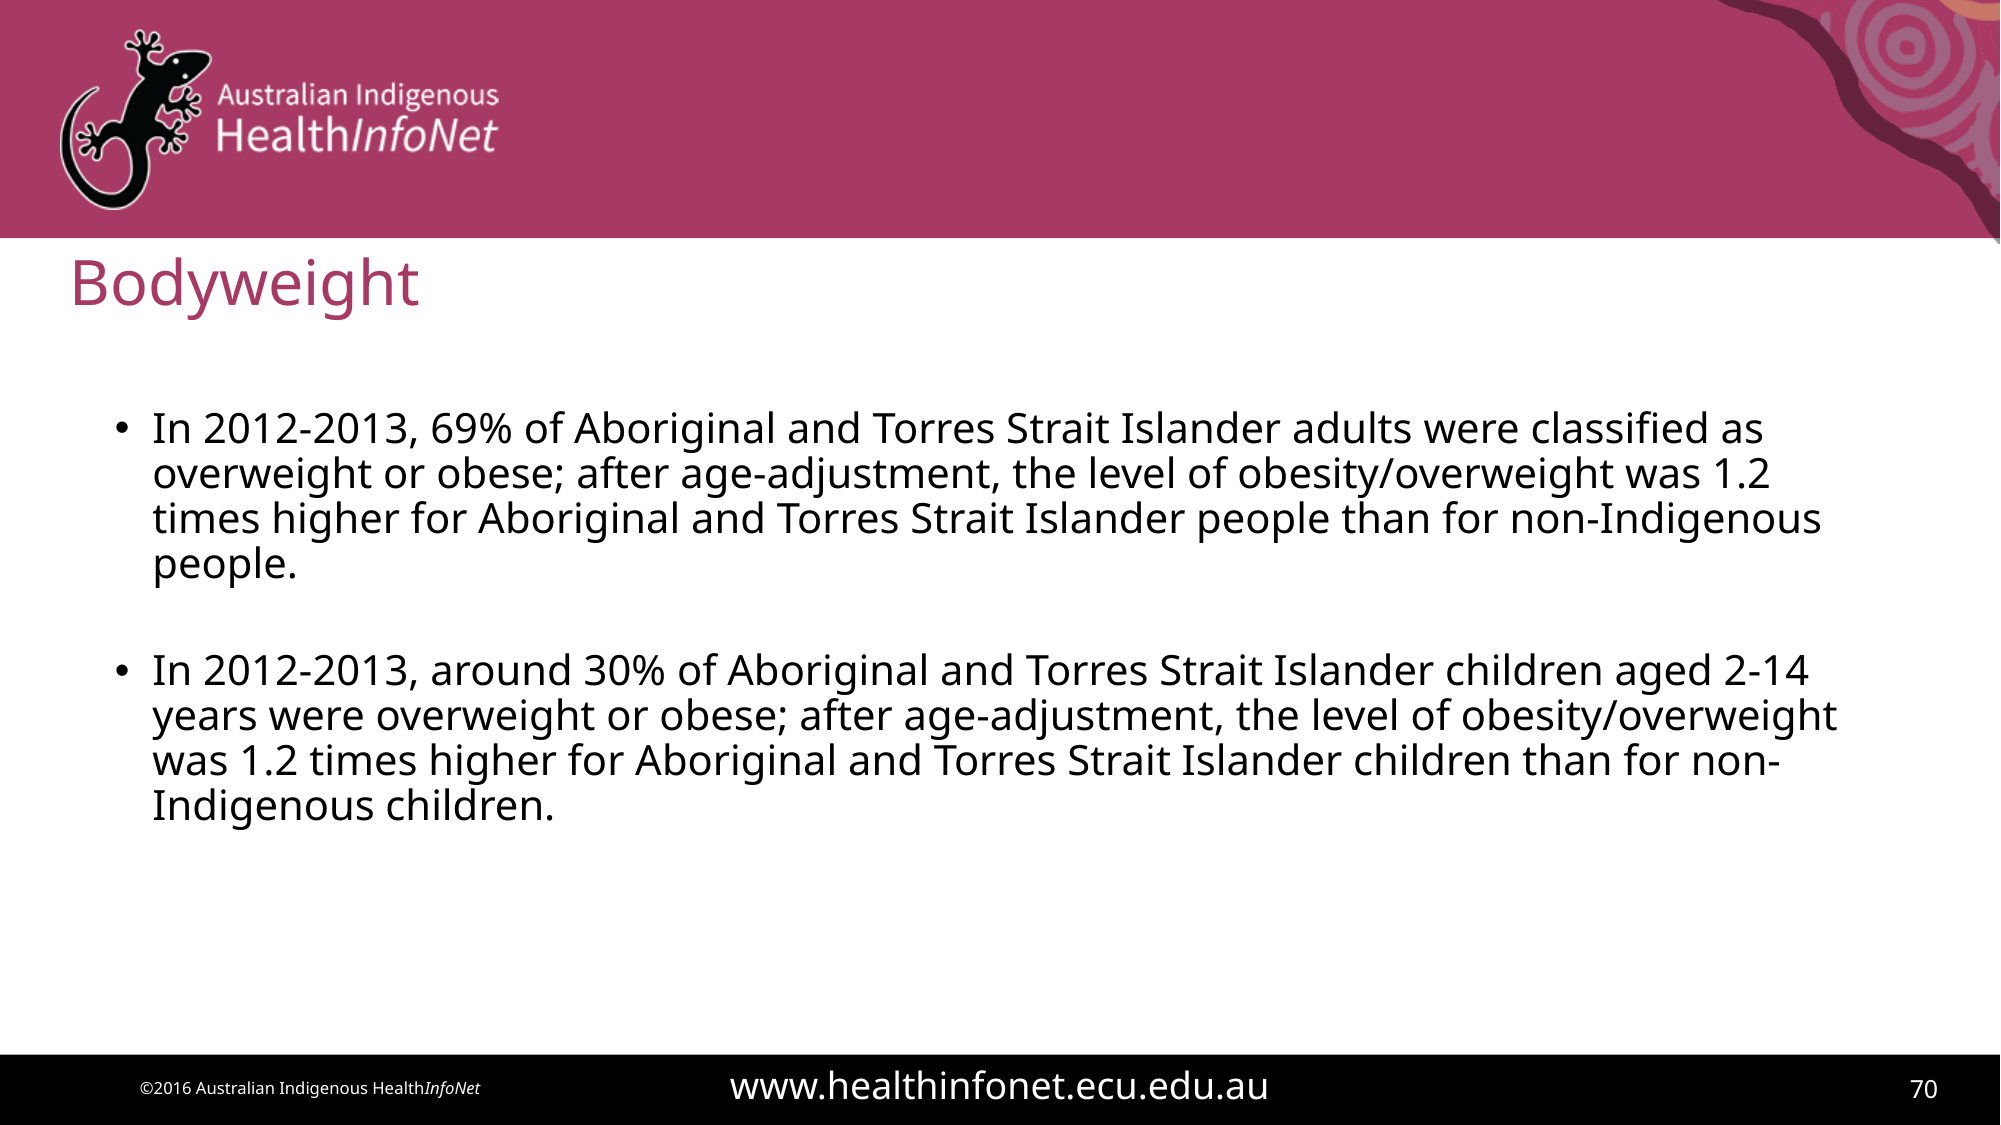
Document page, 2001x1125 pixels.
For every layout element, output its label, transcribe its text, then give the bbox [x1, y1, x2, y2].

title Bodyweight [55, 243, 1945, 327]
picture [1673, 0, 2000, 279]
picture [60, 29, 499, 210]
list In 2012-2013, 69% of Aboriginal and Torres Strait Islander adults were classified as overweight or obese; after age-adjustment, the level of obesity/overweight was 1.2 times higher for Aboriginal and Torres Strait Islander people than for non-Indigenous people. In 2012-2013, around 30% of Aboriginal and Torres Strait Islander children aged 2-14 years were overweight or obese; after age-adjustment, the level of obesity/overweight was 1.2 times higher for Aboriginal and Torres Strait Islander children than for non-Indigenous children. [99, 399, 1900, 1050]
